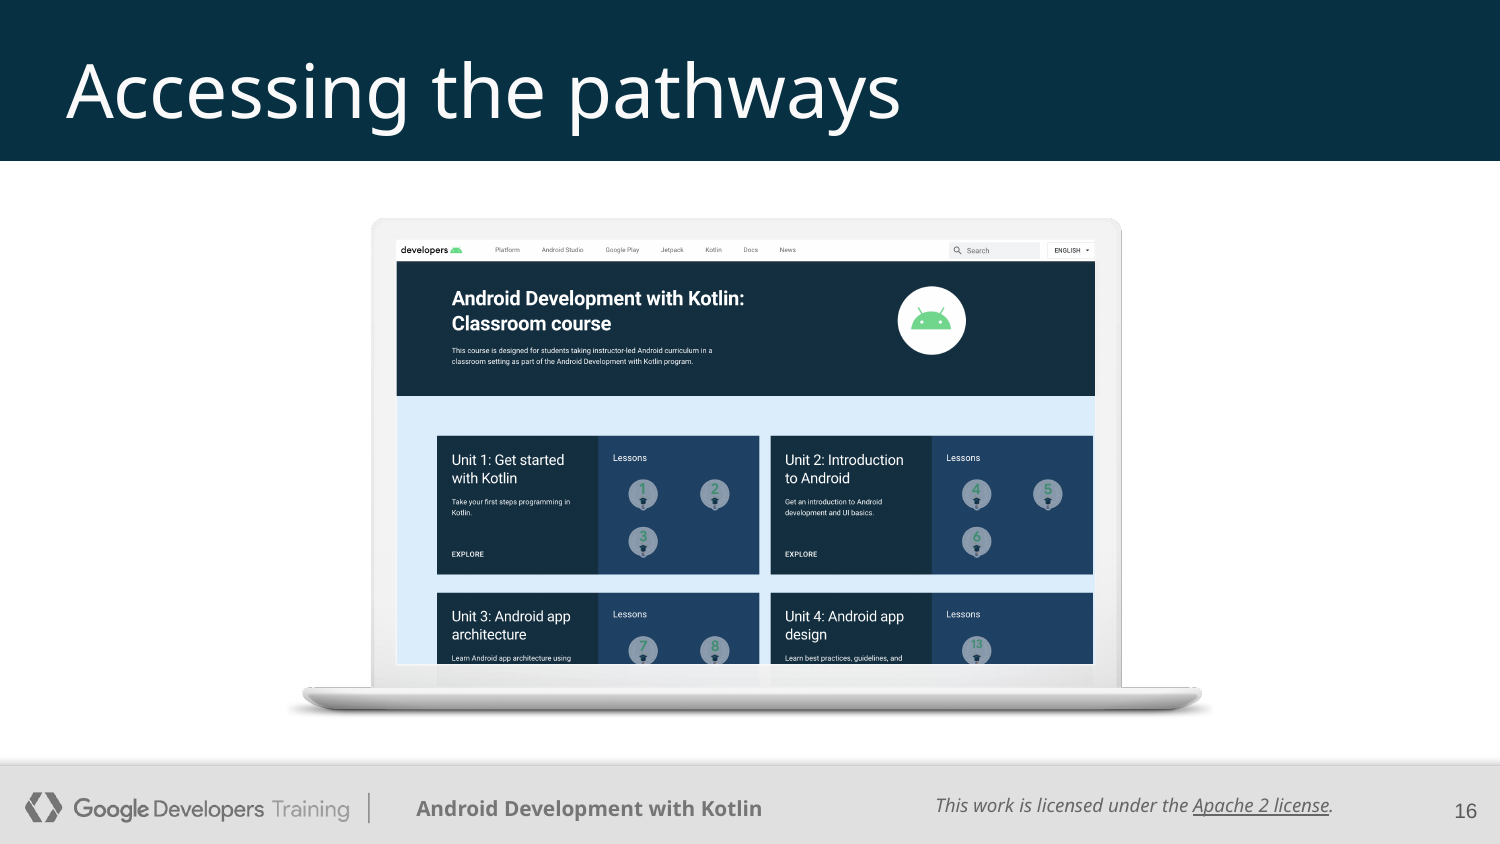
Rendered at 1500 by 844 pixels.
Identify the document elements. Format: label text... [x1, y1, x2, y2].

slide_number ‹#› [1402, 777, 1493, 842]
title Accessing the pathways [51, 28, 1449, 122]
picture [0, 159, 1500, 844]
